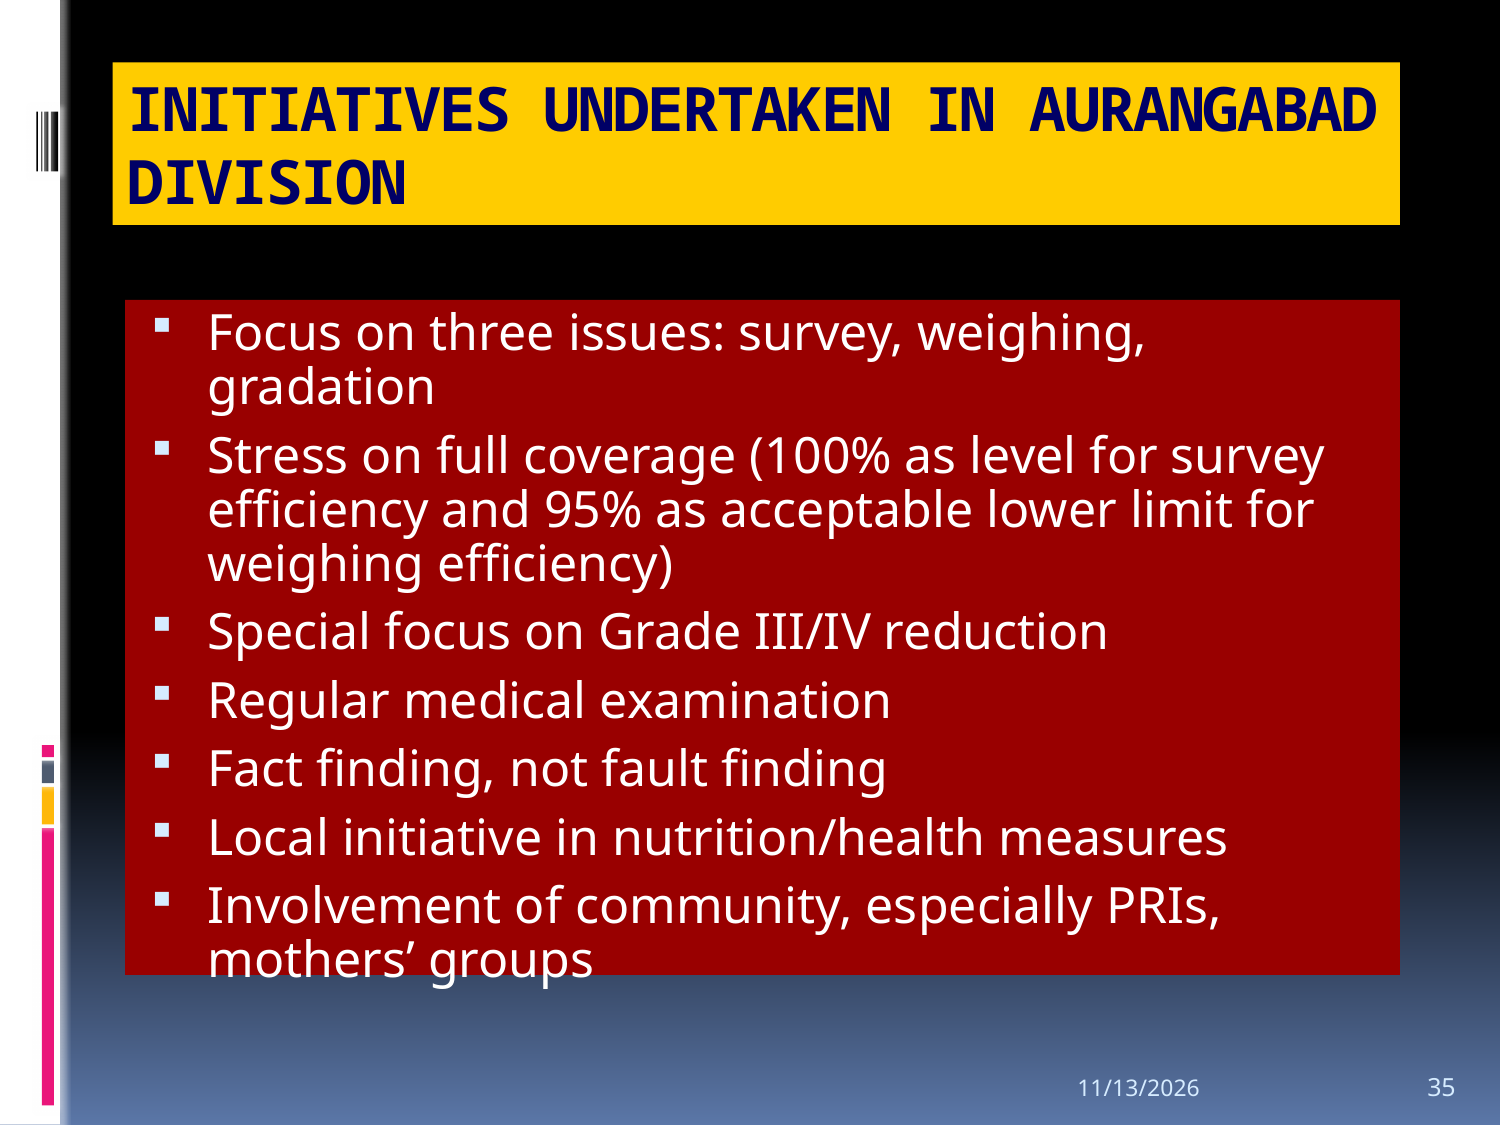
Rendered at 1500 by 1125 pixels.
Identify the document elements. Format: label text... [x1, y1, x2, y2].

list Focus on three issues: survey, weighing, gradation Stress on full coverage (100% as level for survey efficiency and 95% as acceptable lower limit for weighing efficiency) Special focus on Grade III/IV reduction Regular medical examination Fact finding, not fault finding Local initiative in nutrition/health measures Involvement of community, especially PRIs, mothers’ groups [125, 299, 1400, 975]
slide_number 35 [1412, 1052, 1488, 1113]
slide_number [1062, 1052, 1412, 1113]
title INITIATIVES UNDERTAKEN IN AURANGABAD DIVISION [112, 62, 1400, 225]
